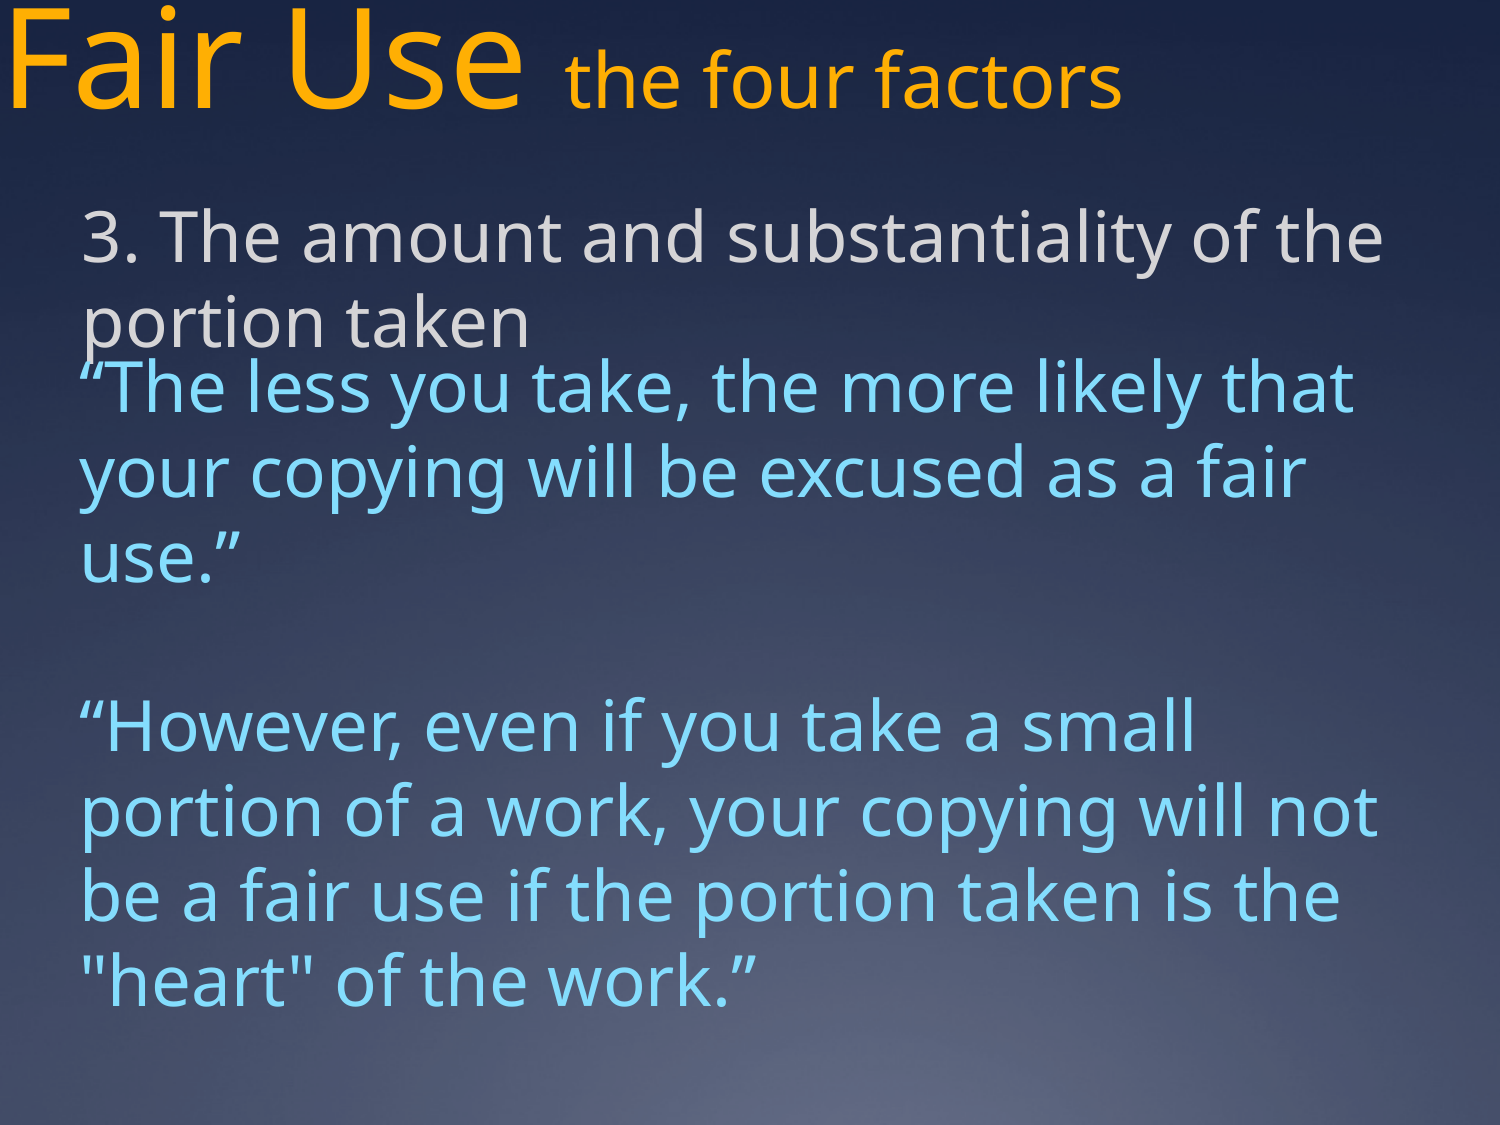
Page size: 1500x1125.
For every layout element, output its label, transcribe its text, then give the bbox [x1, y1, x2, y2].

text_box “The less you take, the more likely that your copying will be excused as a fair use.” “However, even if you take a small portion of a work, your copying will not be a fair use if the portion taken is the "heart" of the work.” [79, 367, 1396, 995]
title Fair Use the four factors [0, 0, 1171, 266]
text_box 3. The amount and substantiality of the portion taken [81, 185, 1495, 368]
